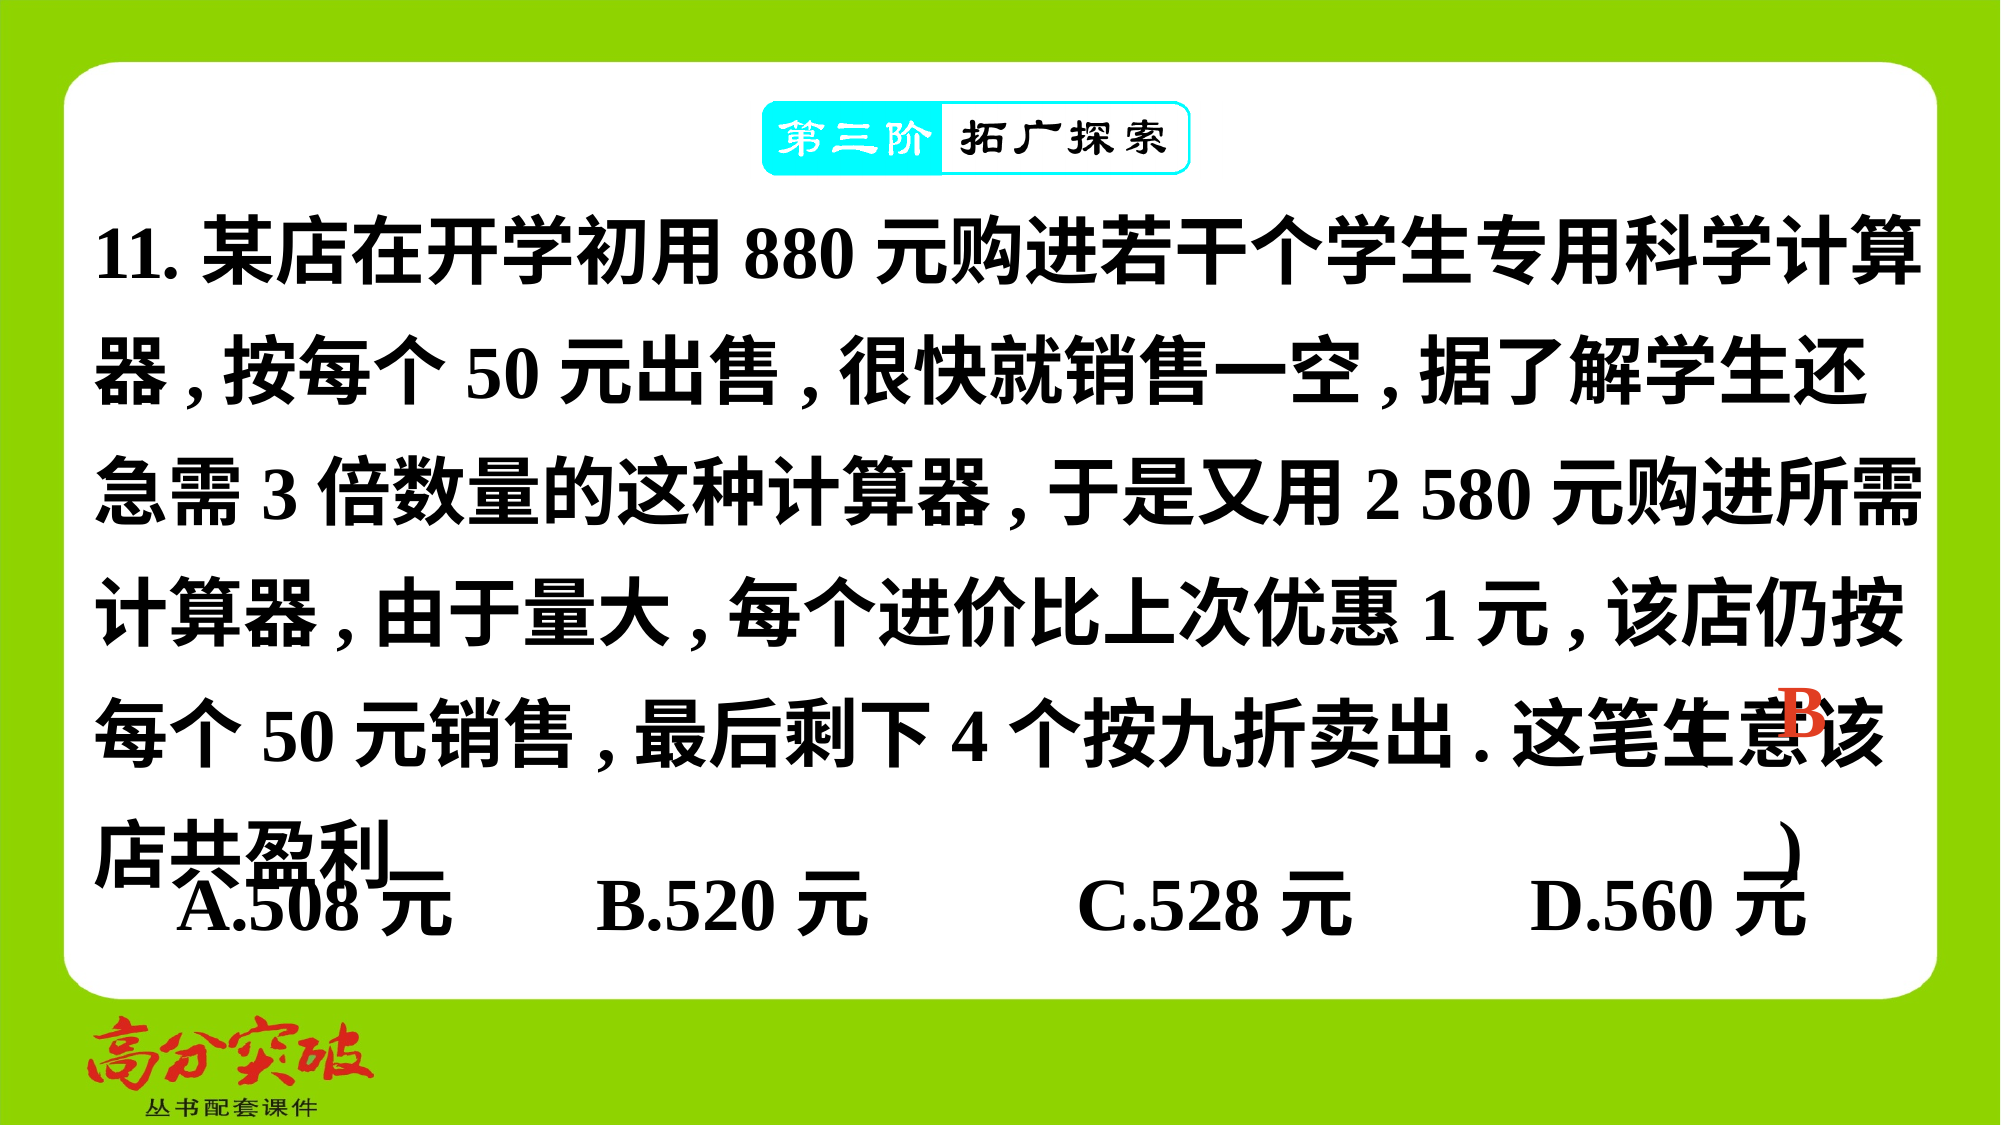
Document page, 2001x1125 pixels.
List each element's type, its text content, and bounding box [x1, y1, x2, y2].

picture [0, 0, 2001, 1125]
text_box B [1763, 655, 1843, 761]
text_box ( ) [1671, 639, 1935, 776]
text_box A.508元 B.520元 C.528元 D.560元 [161, 816, 1922, 953]
text_box 11.某店在开学初用880元购进若干个学生专用科学计算器,按每个50元出售,很快就销售一空,据了解学生还急需3倍数量的这种计算器,于是又用2 580元购进所需计算器,由于量大,每个进价比上次优惠1元,该店仍按每个50元销售,最后剩下4个按九折卖出.这笔生意该店共盈利 [78, 164, 1945, 905]
